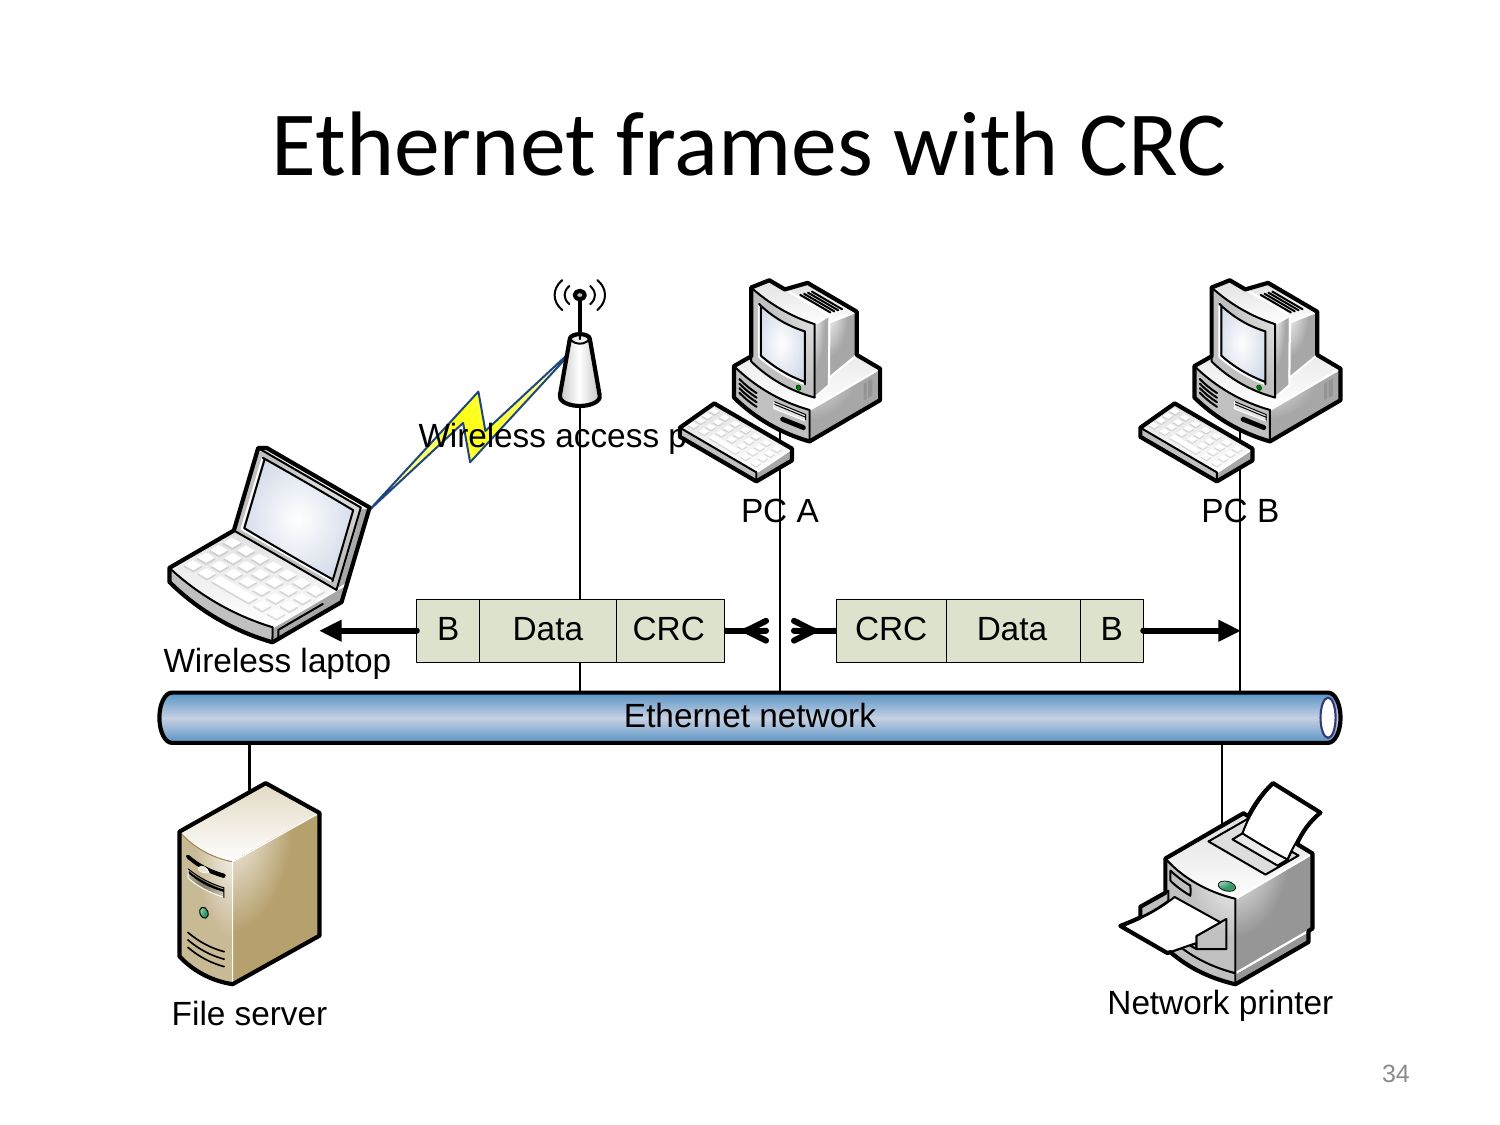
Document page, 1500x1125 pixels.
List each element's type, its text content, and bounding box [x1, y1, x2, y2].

title Ethernet frames with CRC [74, 44, 1426, 233]
picture [153, 274, 1347, 1039]
slide_number 34 [1074, 1042, 1425, 1103]
